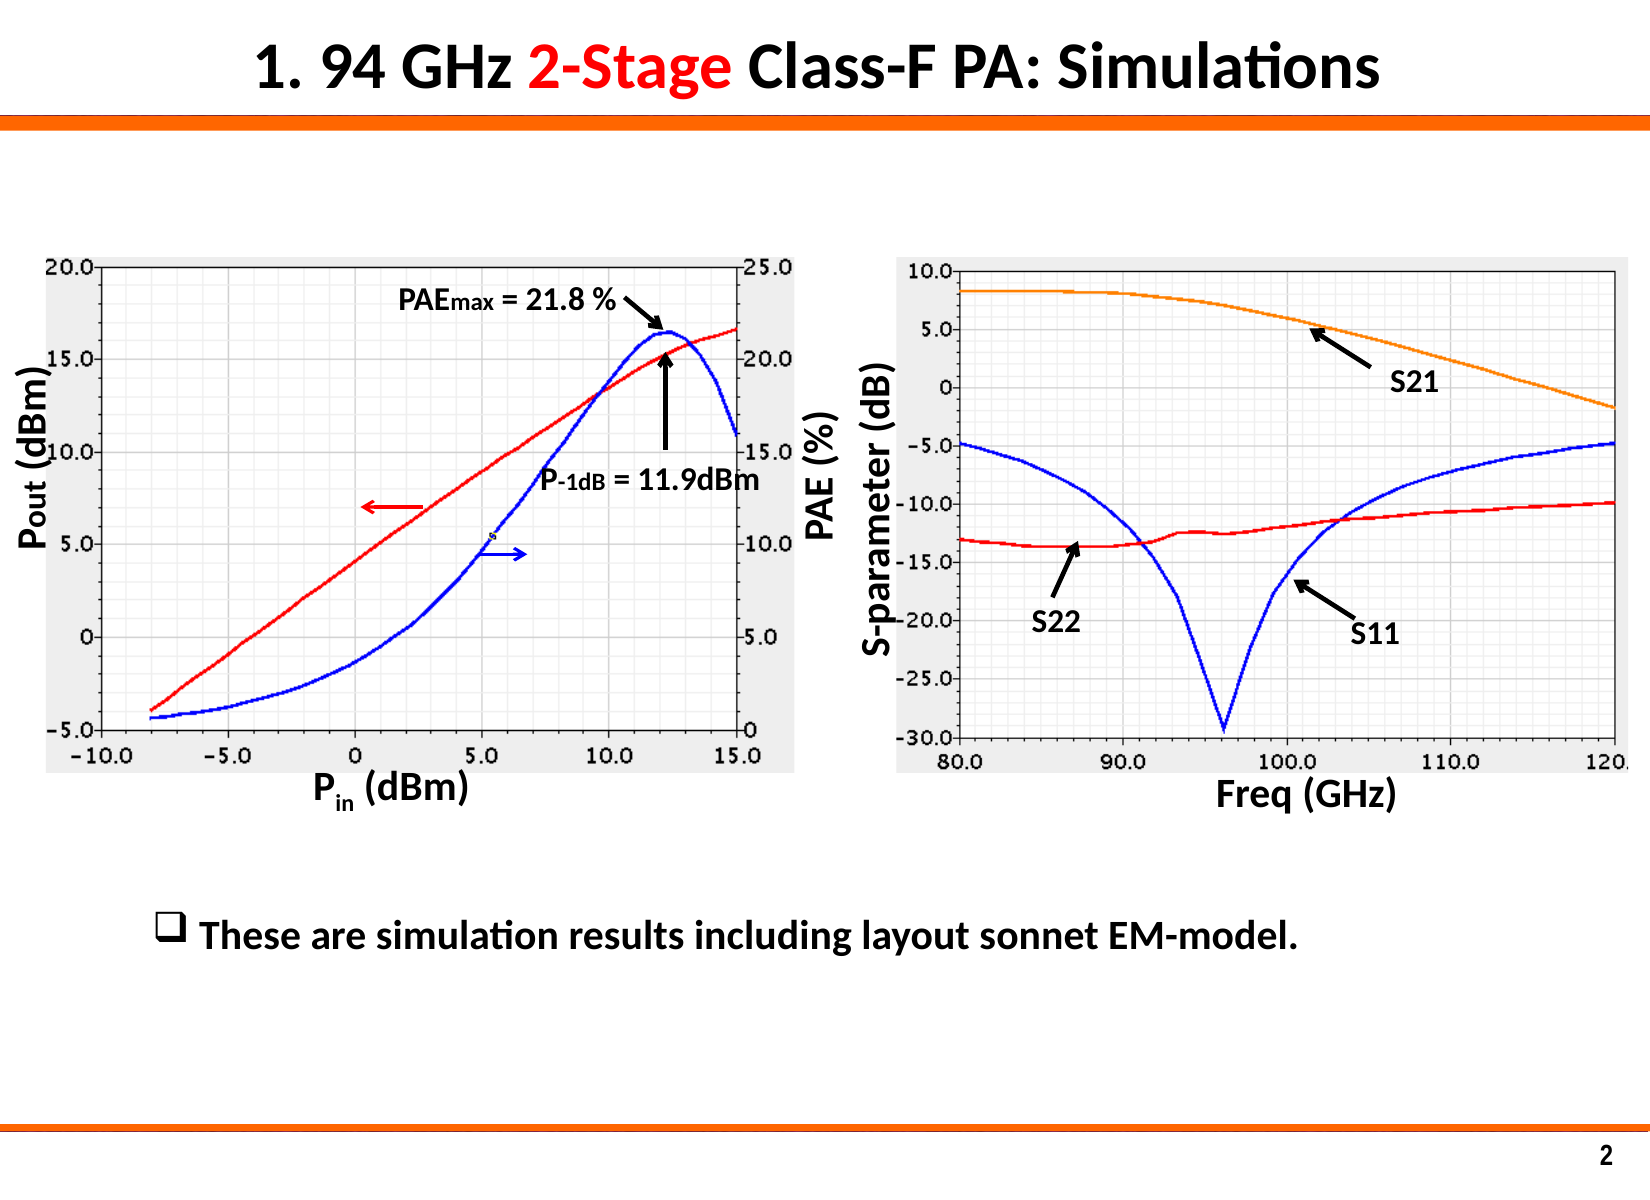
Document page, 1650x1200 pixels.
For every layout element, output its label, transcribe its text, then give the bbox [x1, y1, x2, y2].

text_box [1293, 579, 1356, 619]
text_box PAE (%) [800, 396, 840, 557]
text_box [624, 297, 664, 331]
text_box Pout (dBm) [0, 350, 40, 566]
text_box S-parameter (dB) [840, 346, 891, 673]
text_box Pin (dBm) [298, 780, 485, 824]
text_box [1309, 327, 1371, 368]
picture [45, 257, 795, 774]
picture [896, 257, 1629, 773]
text_box These are simulation results including layout sonnet EM-model. [137, 900, 1511, 966]
text_box 2 [1105, 1131, 1629, 1176]
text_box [1052, 540, 1079, 598]
title 1. 94 GHz 2-Stage Class-F PA: Simulations [0, 9, 1650, 115]
text_box Freq (GHz) [1201, 780, 1413, 824]
